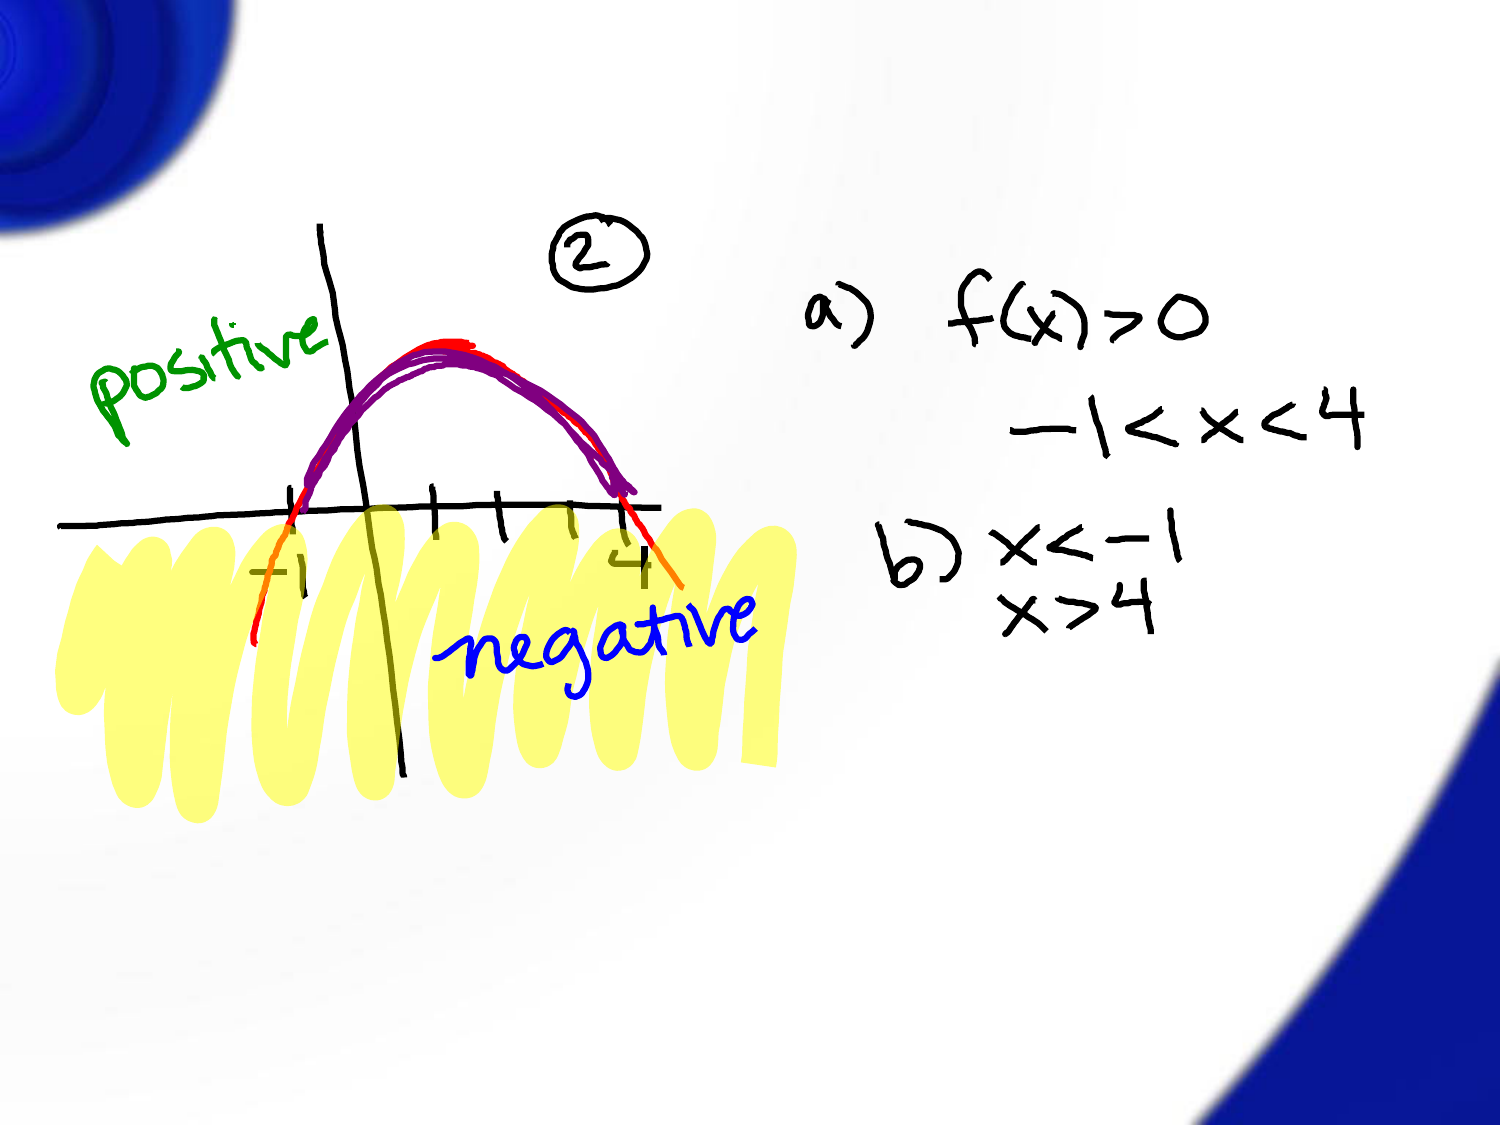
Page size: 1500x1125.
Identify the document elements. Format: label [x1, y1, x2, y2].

text_box [432, 504, 438, 540]
picture [0, 0, 1500, 1125]
text_box [130, 364, 165, 399]
text_box [390, 678, 405, 778]
text_box [1220, 425, 1244, 441]
text_box [550, 214, 648, 291]
text_box [72, 521, 780, 807]
text_box [289, 487, 293, 519]
text_box [59, 511, 290, 528]
text_box [213, 339, 263, 370]
text_box [1201, 409, 1221, 427]
text_box [877, 523, 921, 586]
text_box [92, 367, 128, 445]
text_box [837, 283, 872, 347]
text_box [434, 636, 544, 677]
text_box [948, 317, 994, 325]
text_box [960, 270, 991, 321]
text_box [1201, 411, 1238, 441]
text_box [1057, 597, 1097, 629]
text_box [1143, 580, 1152, 635]
text_box [424, 340, 469, 346]
text_box [1029, 308, 1046, 328]
text_box [906, 520, 960, 581]
text_box [1263, 403, 1307, 439]
text_box [399, 346, 445, 361]
text_box [257, 318, 329, 367]
text_box [636, 615, 691, 647]
text_box [169, 350, 205, 389]
text_box [1024, 613, 1048, 632]
text_box [596, 493, 664, 565]
text_box [227, 358, 239, 378]
text_box [1002, 283, 1032, 340]
text_box [1052, 292, 1086, 348]
text_box [497, 500, 508, 542]
text_box [998, 595, 1022, 613]
text_box [624, 553, 644, 566]
text_box [368, 505, 434, 518]
text_box [1321, 388, 1353, 417]
text_box [1033, 312, 1056, 344]
text_box [1104, 312, 1141, 341]
text_box [1169, 509, 1181, 562]
text_box [966, 321, 982, 346]
text_box [569, 500, 577, 539]
text_box [213, 318, 225, 345]
text_box [1127, 408, 1177, 446]
text_box [1352, 388, 1359, 448]
text_box [1000, 526, 1040, 564]
text_box [1159, 295, 1207, 339]
text_box [1004, 598, 1036, 635]
text_box [621, 522, 630, 547]
text_box [252, 605, 279, 645]
text_box [583, 446, 614, 492]
text_box [489, 369, 545, 406]
text_box [500, 504, 569, 513]
text_box [807, 296, 842, 327]
text_box [571, 504, 610, 511]
text_box [301, 578, 307, 598]
text_box [279, 485, 352, 602]
text_box [1089, 395, 1110, 458]
text_box [346, 509, 364, 518]
text_box [318, 223, 353, 409]
text_box [1356, 409, 1365, 416]
text_box [1010, 428, 1077, 433]
text_box [1113, 584, 1145, 606]
text_box [687, 598, 757, 645]
text_box [1048, 526, 1094, 559]
text_box [652, 606, 656, 621]
text_box [422, 343, 513, 375]
text_box [200, 356, 216, 379]
text_box [435, 504, 498, 516]
text_box [1015, 549, 1037, 564]
text_box [599, 623, 665, 659]
text_box [471, 352, 519, 378]
text_box [302, 350, 636, 513]
text_box [363, 508, 371, 533]
text_box [545, 629, 590, 698]
text_box [1106, 537, 1150, 541]
text_box [989, 530, 1016, 550]
text_box [343, 360, 457, 431]
text_box [1045, 325, 1063, 340]
text_box [378, 591, 389, 646]
